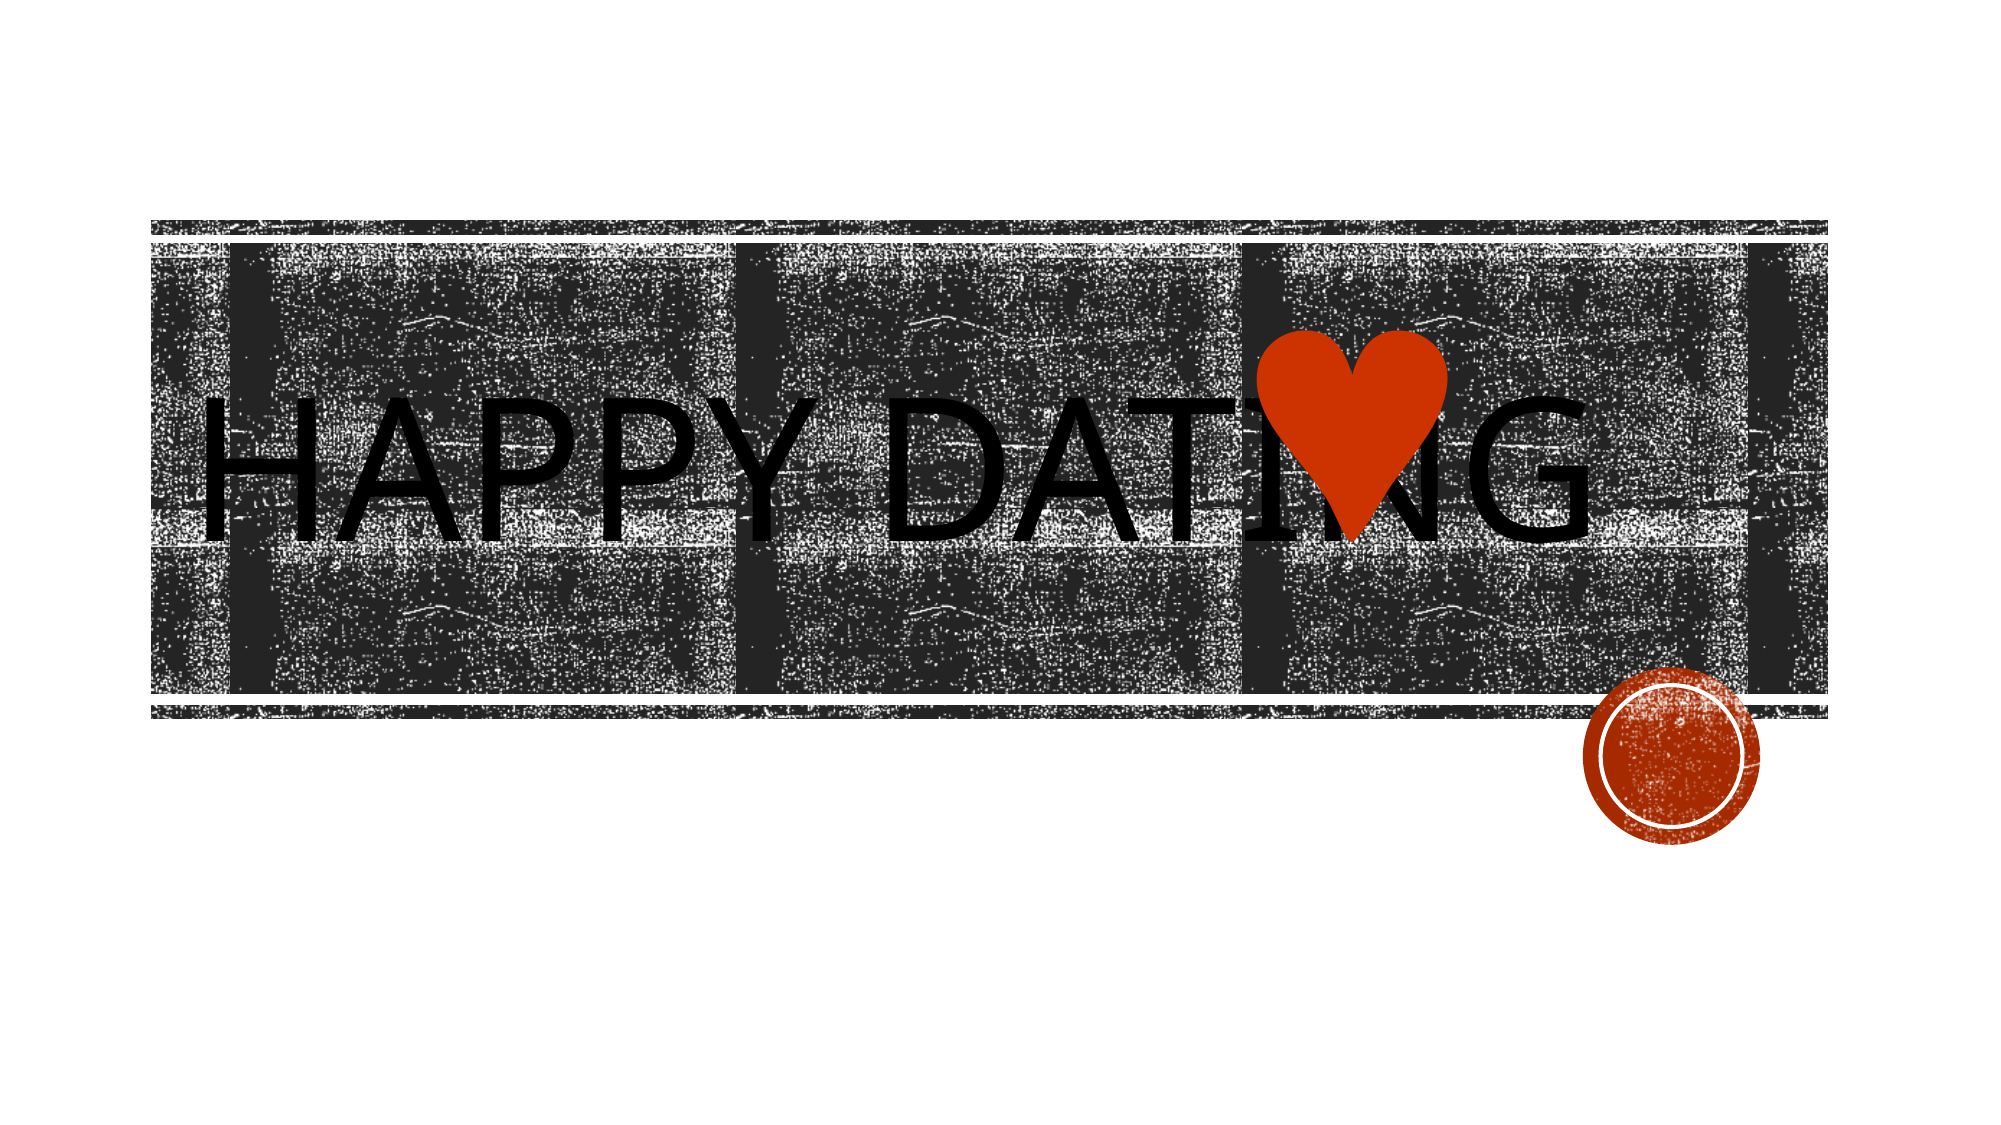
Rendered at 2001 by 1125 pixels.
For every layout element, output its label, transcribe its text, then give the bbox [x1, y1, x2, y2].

subtitle © [1234, 275, 1458, 566]
title HAPPY DATING [172, 234, 1808, 733]
